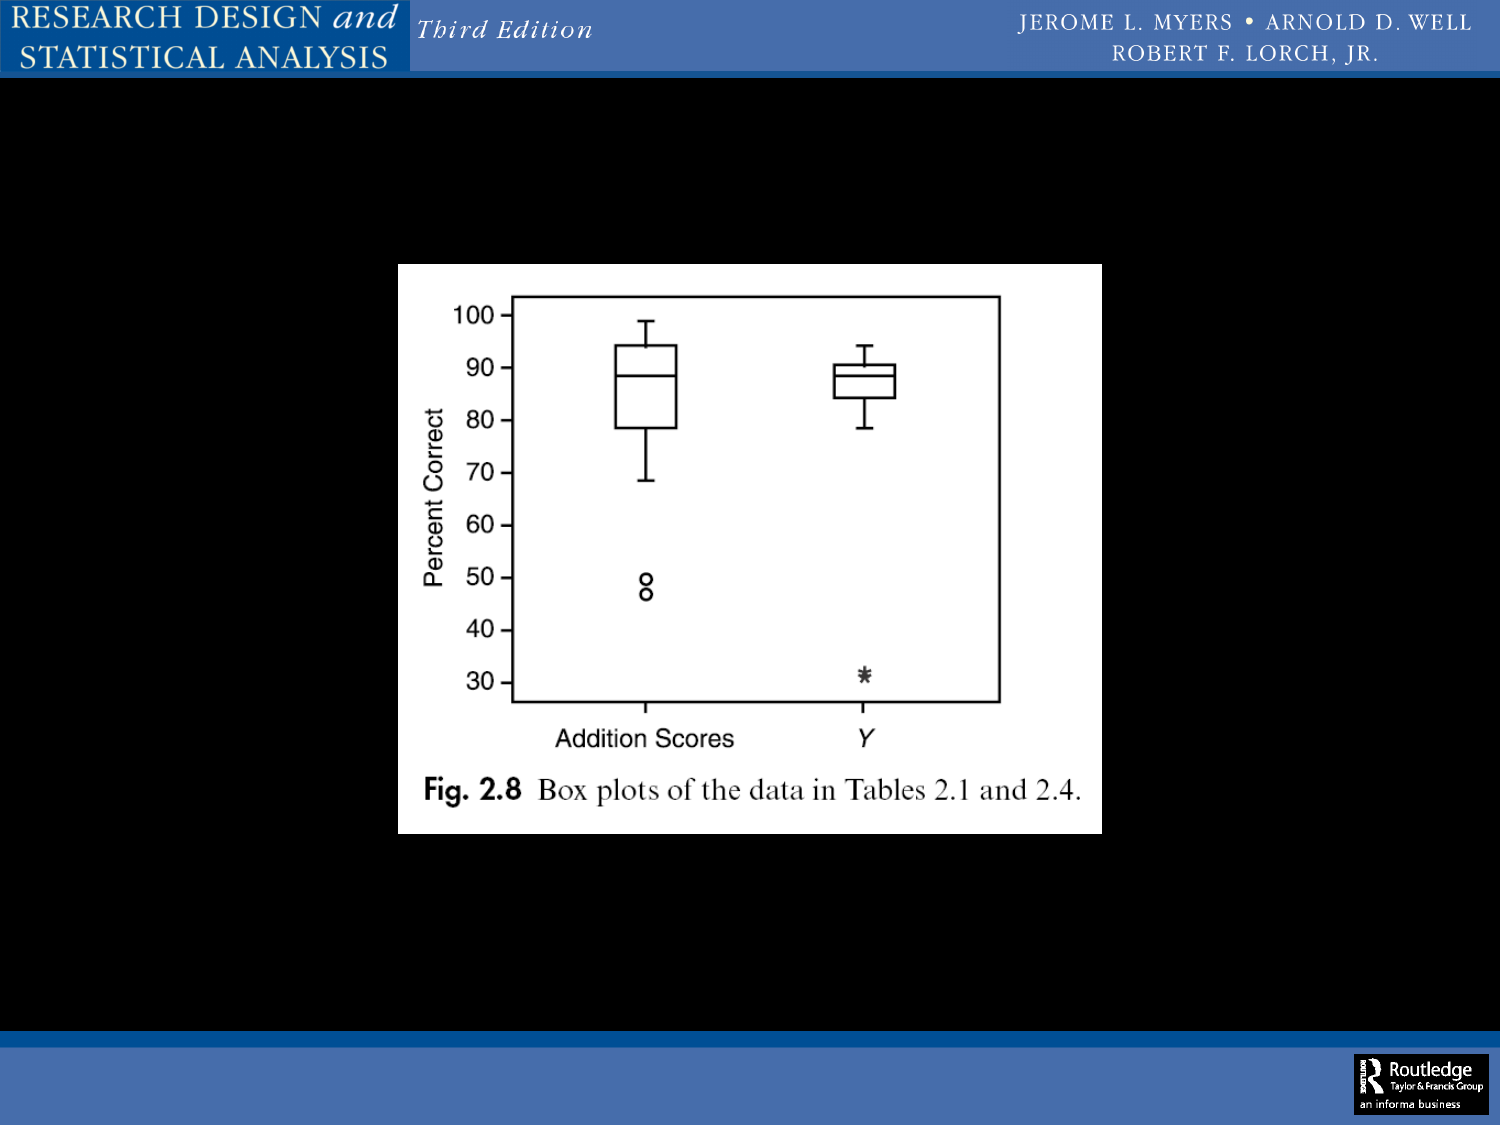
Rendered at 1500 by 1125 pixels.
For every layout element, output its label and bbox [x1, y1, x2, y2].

picture [0, 0, 1500, 78]
list [398, 264, 1102, 835]
picture [0, 1031, 1500, 1125]
